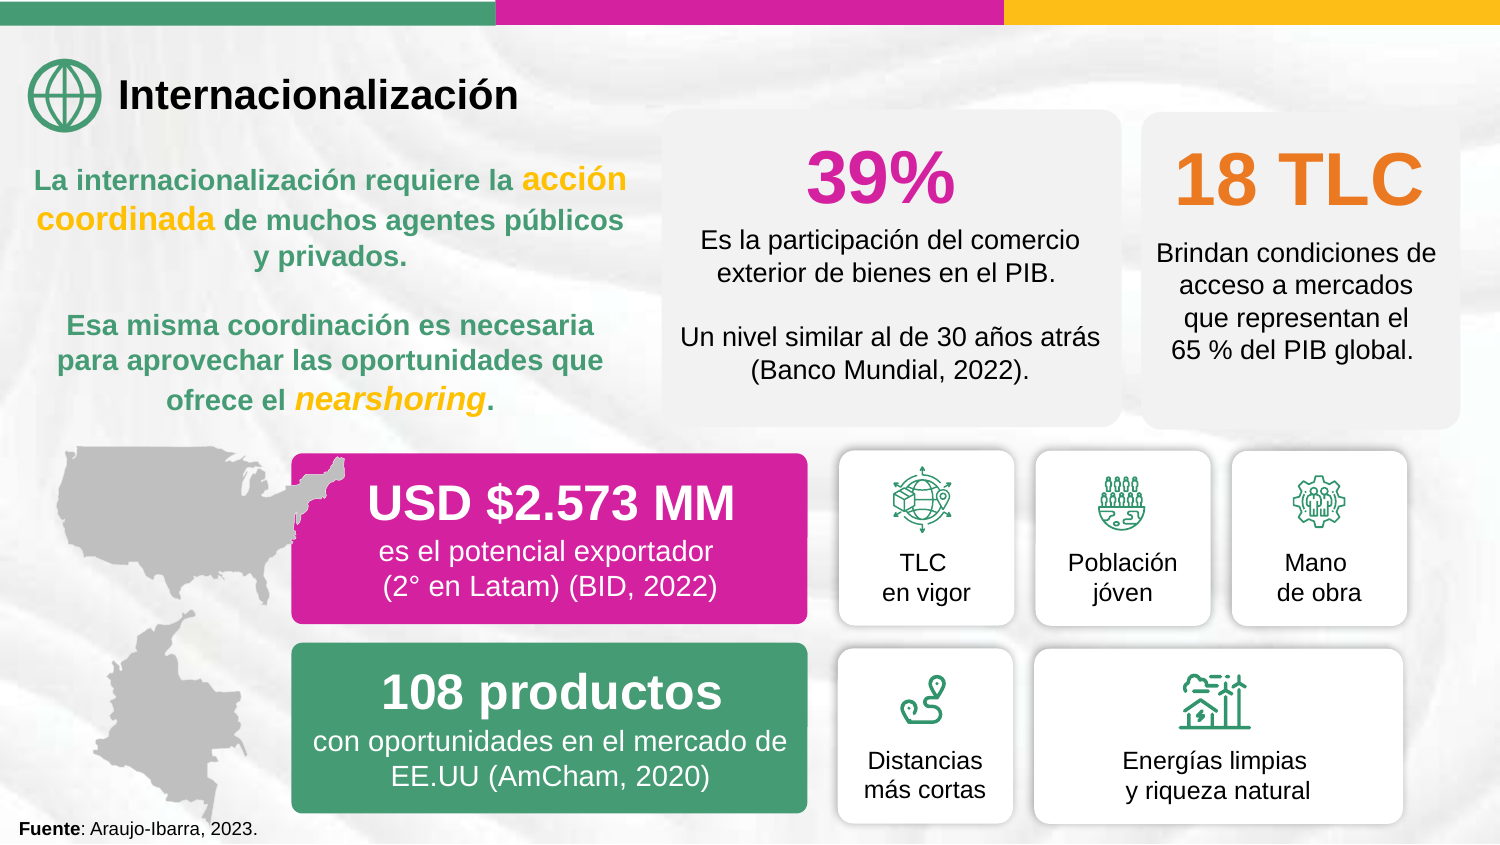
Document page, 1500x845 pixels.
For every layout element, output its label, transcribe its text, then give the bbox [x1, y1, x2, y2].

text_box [1138, 111, 1461, 430]
text_box Fuente: Araujo-Ibarra, 2023. [4, 809, 1219, 842]
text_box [291, 642, 808, 814]
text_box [1035, 450, 1211, 627]
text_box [291, 453, 808, 625]
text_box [838, 450, 1015, 626]
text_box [1231, 450, 1408, 627]
text_box La internacionalización requiere la acción coordinada de muchos agentes públicos y privados. Esa misma coordinación es necesaria para aprovechar las oportunidades que ofrece el nearshoring. [18, 149, 643, 424]
picture [0, 25, 1500, 844]
title Internacionalización [115, 57, 1397, 134]
text_box [92, 609, 248, 809]
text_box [1033, 648, 1404, 825]
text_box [837, 648, 1014, 824]
text_box [56, 446, 286, 607]
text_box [661, 109, 1122, 428]
